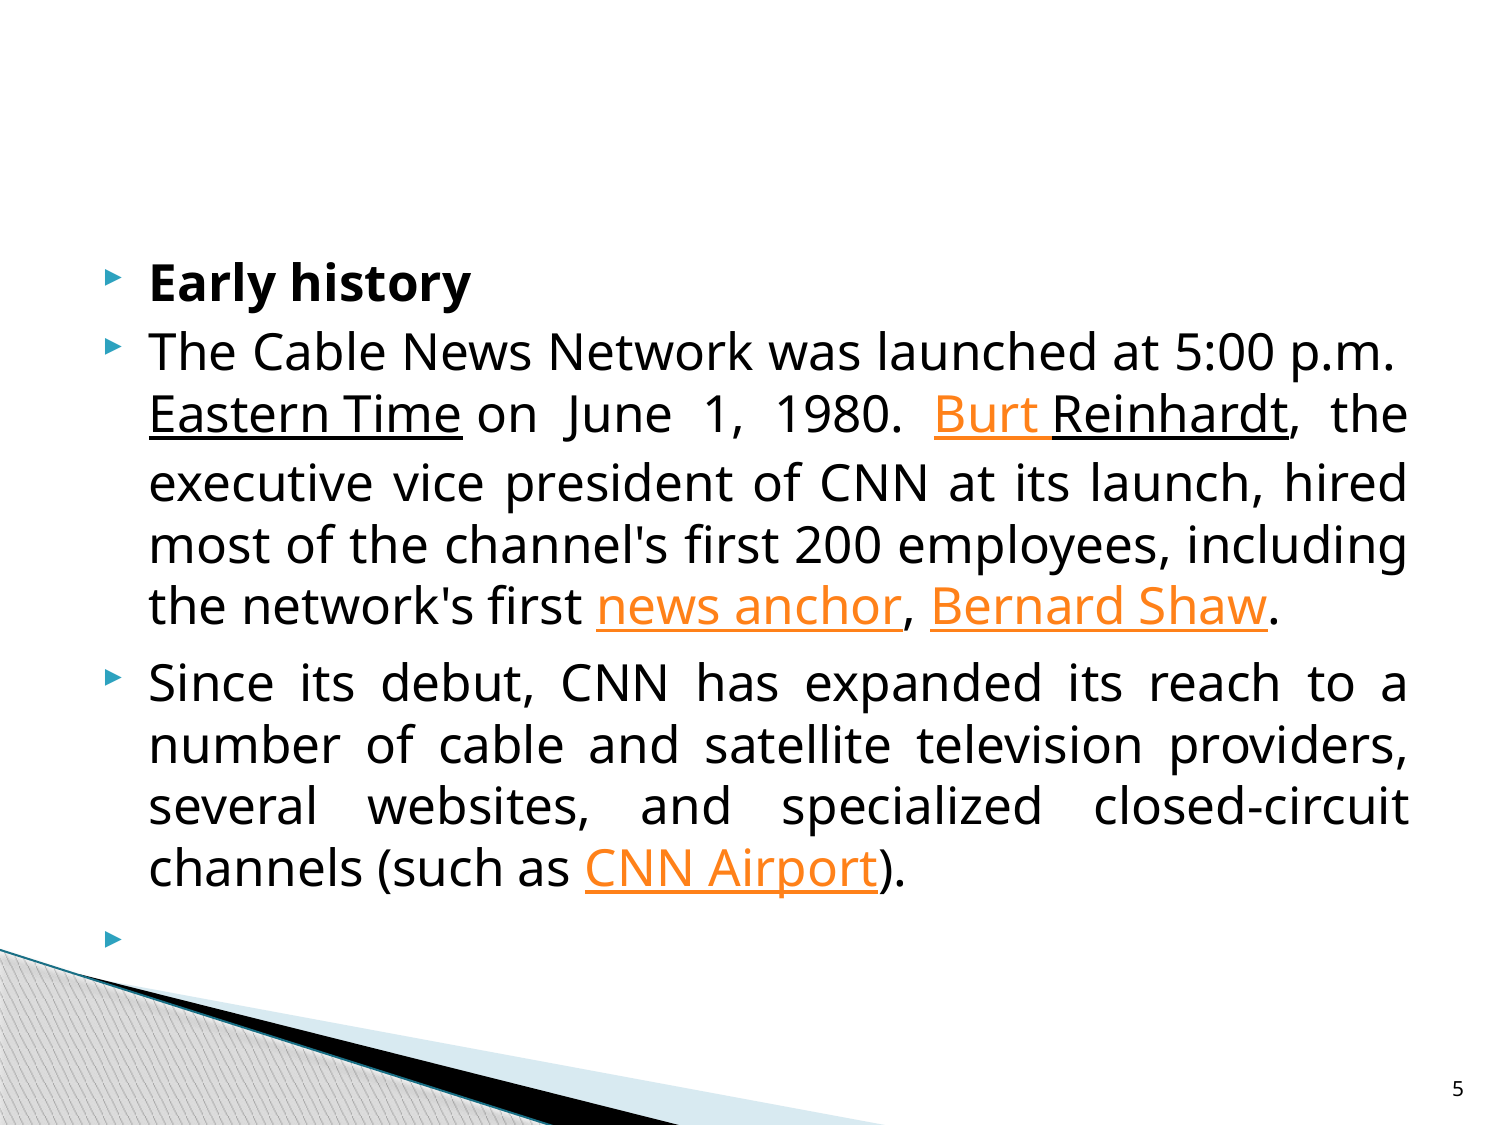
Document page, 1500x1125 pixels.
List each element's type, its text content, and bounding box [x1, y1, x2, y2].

list Early history The Cable News Network was launched at 5:00 p.m. Eastern Time on June 1, 1980. Burt Reinhardt, the executive vice president of CNN at its launch, hired most of the channel's first 200 employees, including the network's first news anchor, Bernard Shaw. Since its debut, CNN has expanded its reach to a number of cable and satellite television providers, several websites, and specialized closed-circuit channels (such as CNN Airport). [75, 243, 1425, 986]
slide_number 5 [1418, 1051, 1479, 1112]
